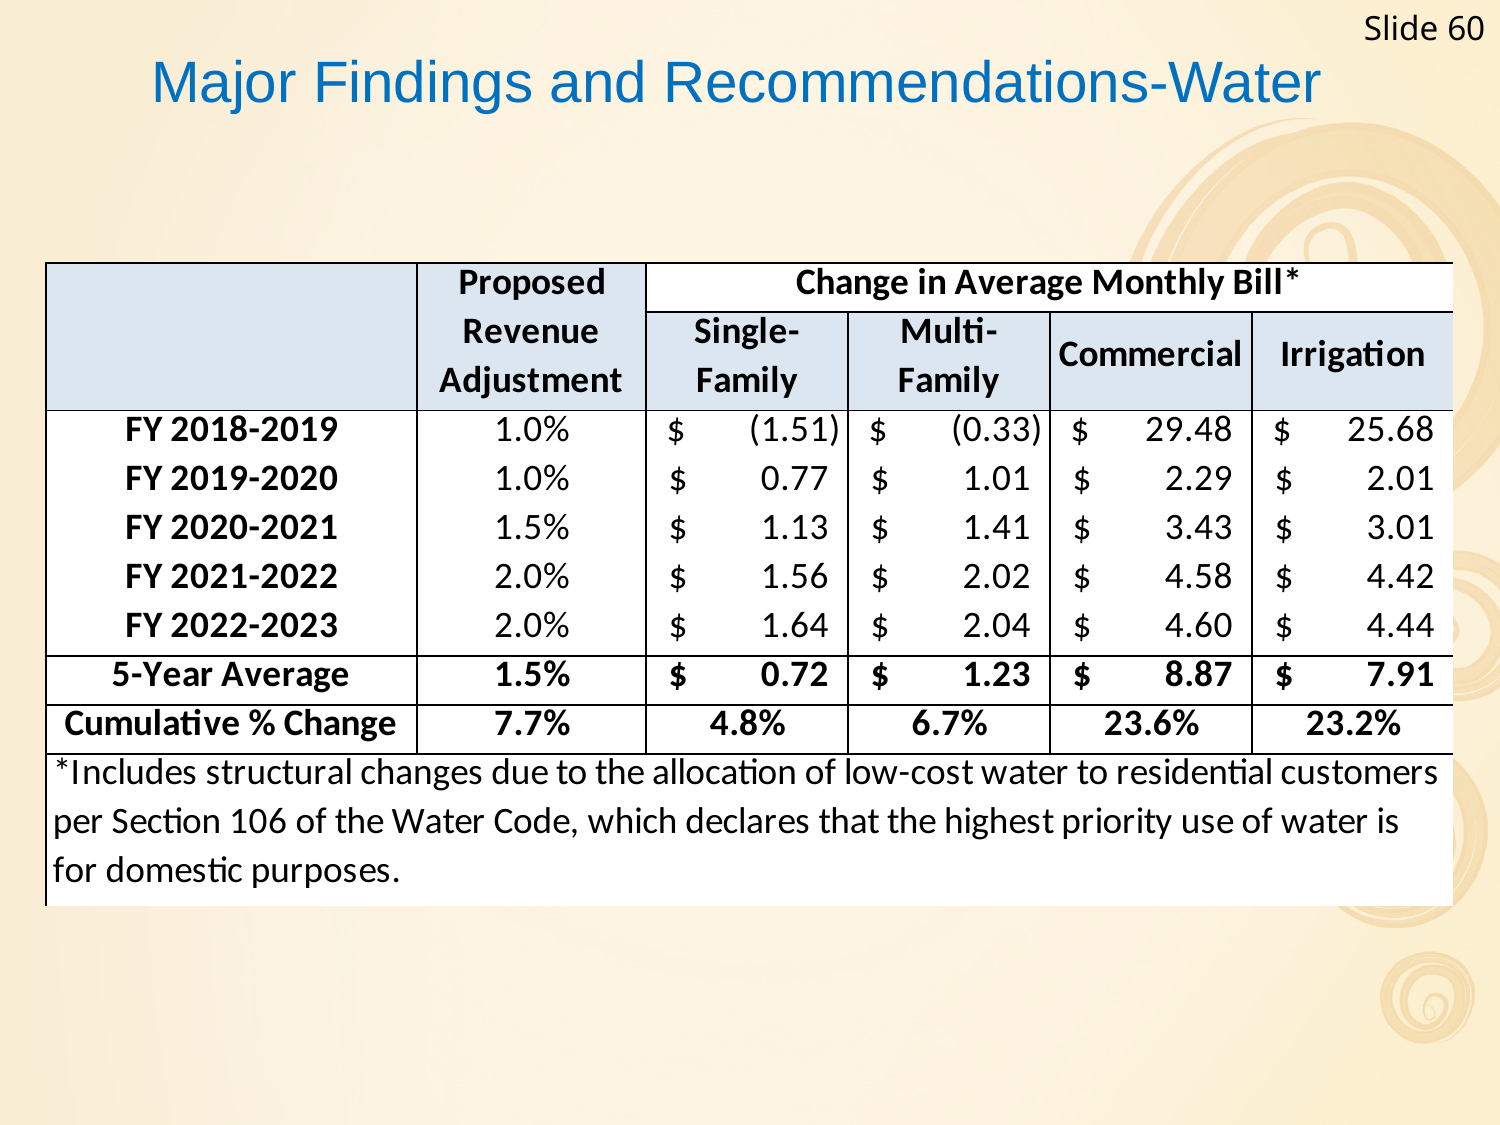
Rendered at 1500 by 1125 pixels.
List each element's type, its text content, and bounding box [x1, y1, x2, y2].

text_box Slide 60 [1149, 0, 1500, 75]
title Major Findings and Recommendations-Water [62, 12, 1413, 146]
picture [0, 0, 1500, 1125]
